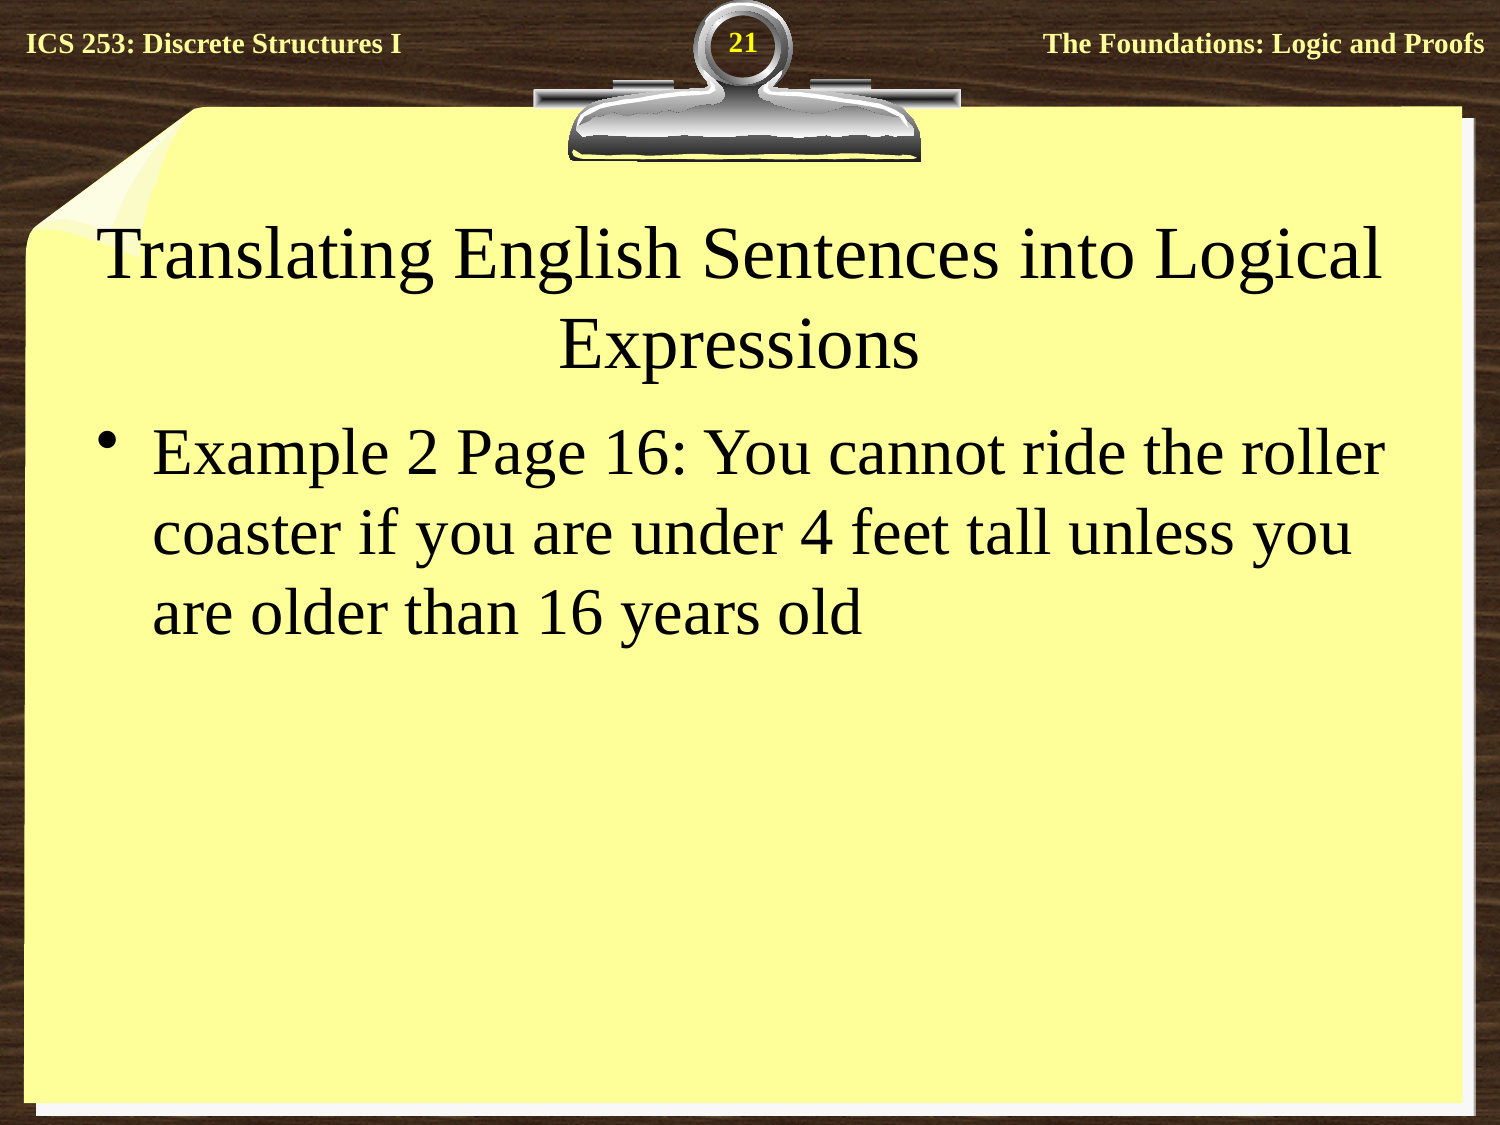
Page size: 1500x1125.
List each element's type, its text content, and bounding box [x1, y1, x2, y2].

slide_number 21 [704, 11, 774, 71]
picture [723, 71, 763, 78]
list Example 2 Page 16: You cannot ride the roller coaster if you are under 4 feet tall unless you are older than 16 years old [81, 400, 1405, 975]
picture [0, 0, 1500, 1125]
title Translating English Sentences into Logical Expressions [77, 199, 1403, 387]
